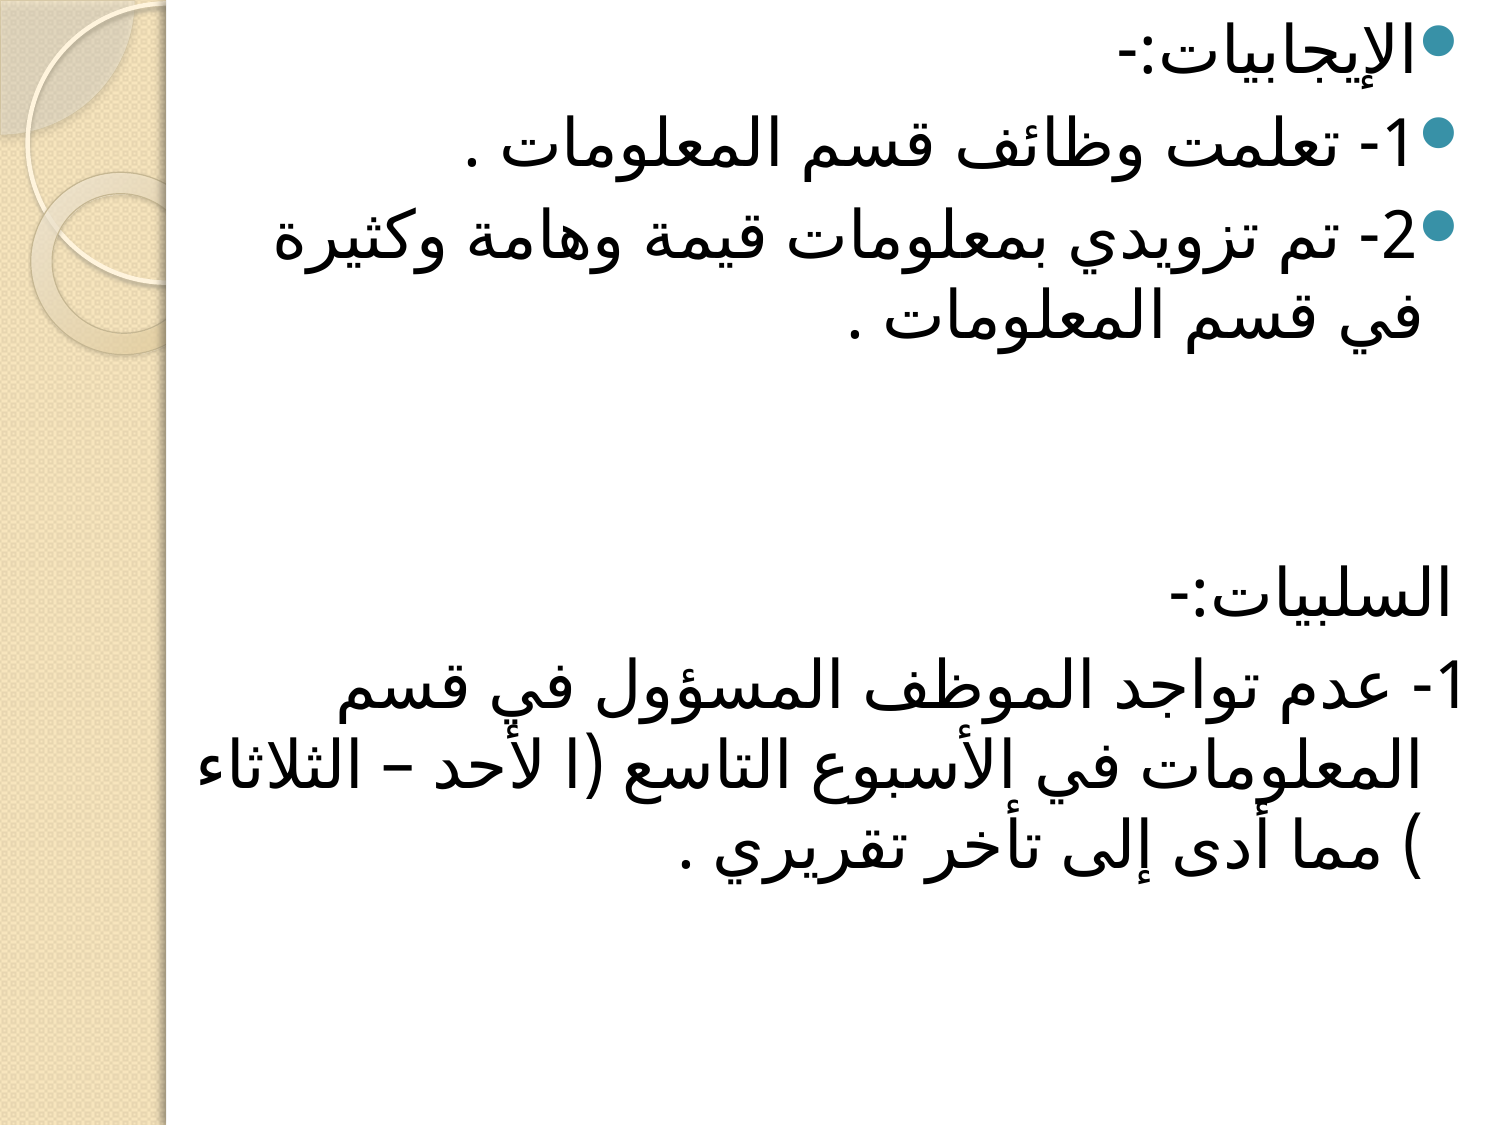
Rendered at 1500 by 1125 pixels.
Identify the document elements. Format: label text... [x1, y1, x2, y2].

list الإيجابيات:- 1- تعلمت وظائف قسم المعلومات . 2- تم تزويدي بمعلومات قيمة وهامة وكثيرة في قسم المعلومات . السلبيات:- 1- عدم تواجد الموظف المسؤول في قسم المعلومات في الأسبوع التاسع (ا لأحد – الثلاثاء ) مما أدى إلى تأخر تقريري . [171, 0, 1500, 1125]
